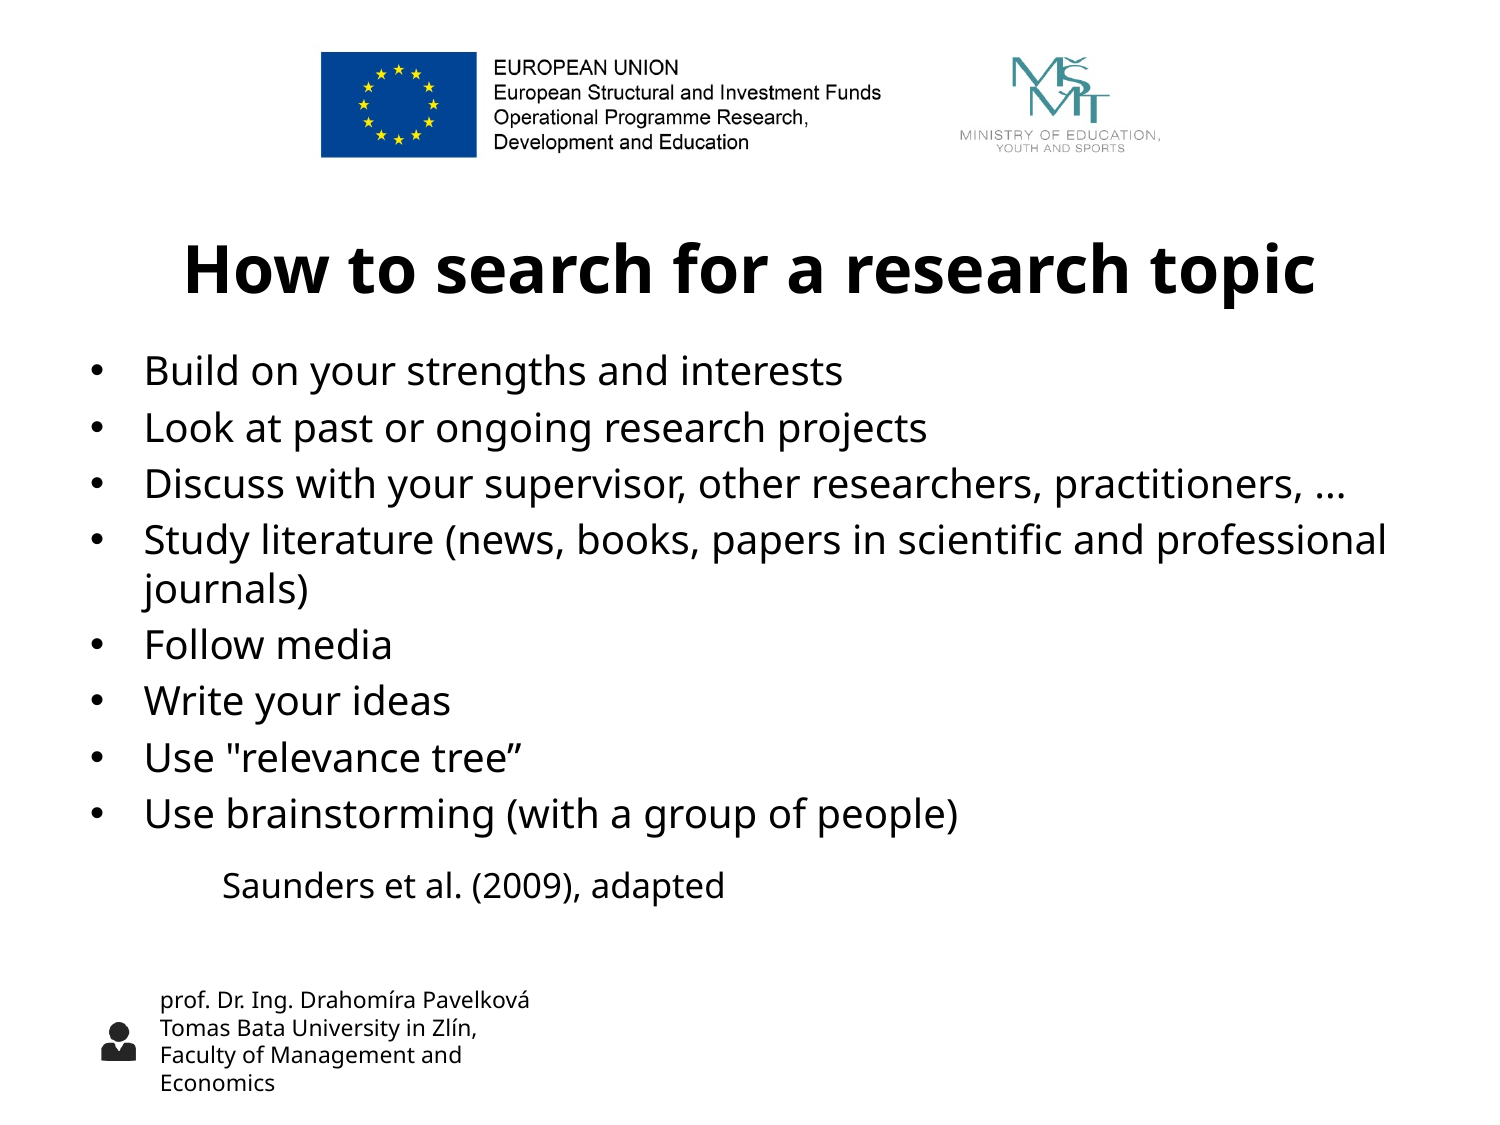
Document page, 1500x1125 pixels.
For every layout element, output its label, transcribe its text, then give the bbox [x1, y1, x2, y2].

picture [268, 0, 1212, 210]
title How to search for a research topic [75, 219, 1425, 315]
picture [101, 1021, 136, 1062]
footer prof. Dr. Ing. Drahomíra Pavelková Tomas Bata University in Zlín, Faculty of Management and Economics [145, 999, 550, 1083]
list Build on your strengths and interests Look at past or ongoing research projects Discuss with your supervisor, other researchers, practitioners, ... Study literature (news, books, papers in scientific and professional journals) Follow media Write your ideas Use "relevance tree” Use brainstorming (with a group of people) Saunders et al. (2009), adapted [75, 338, 1425, 918]
